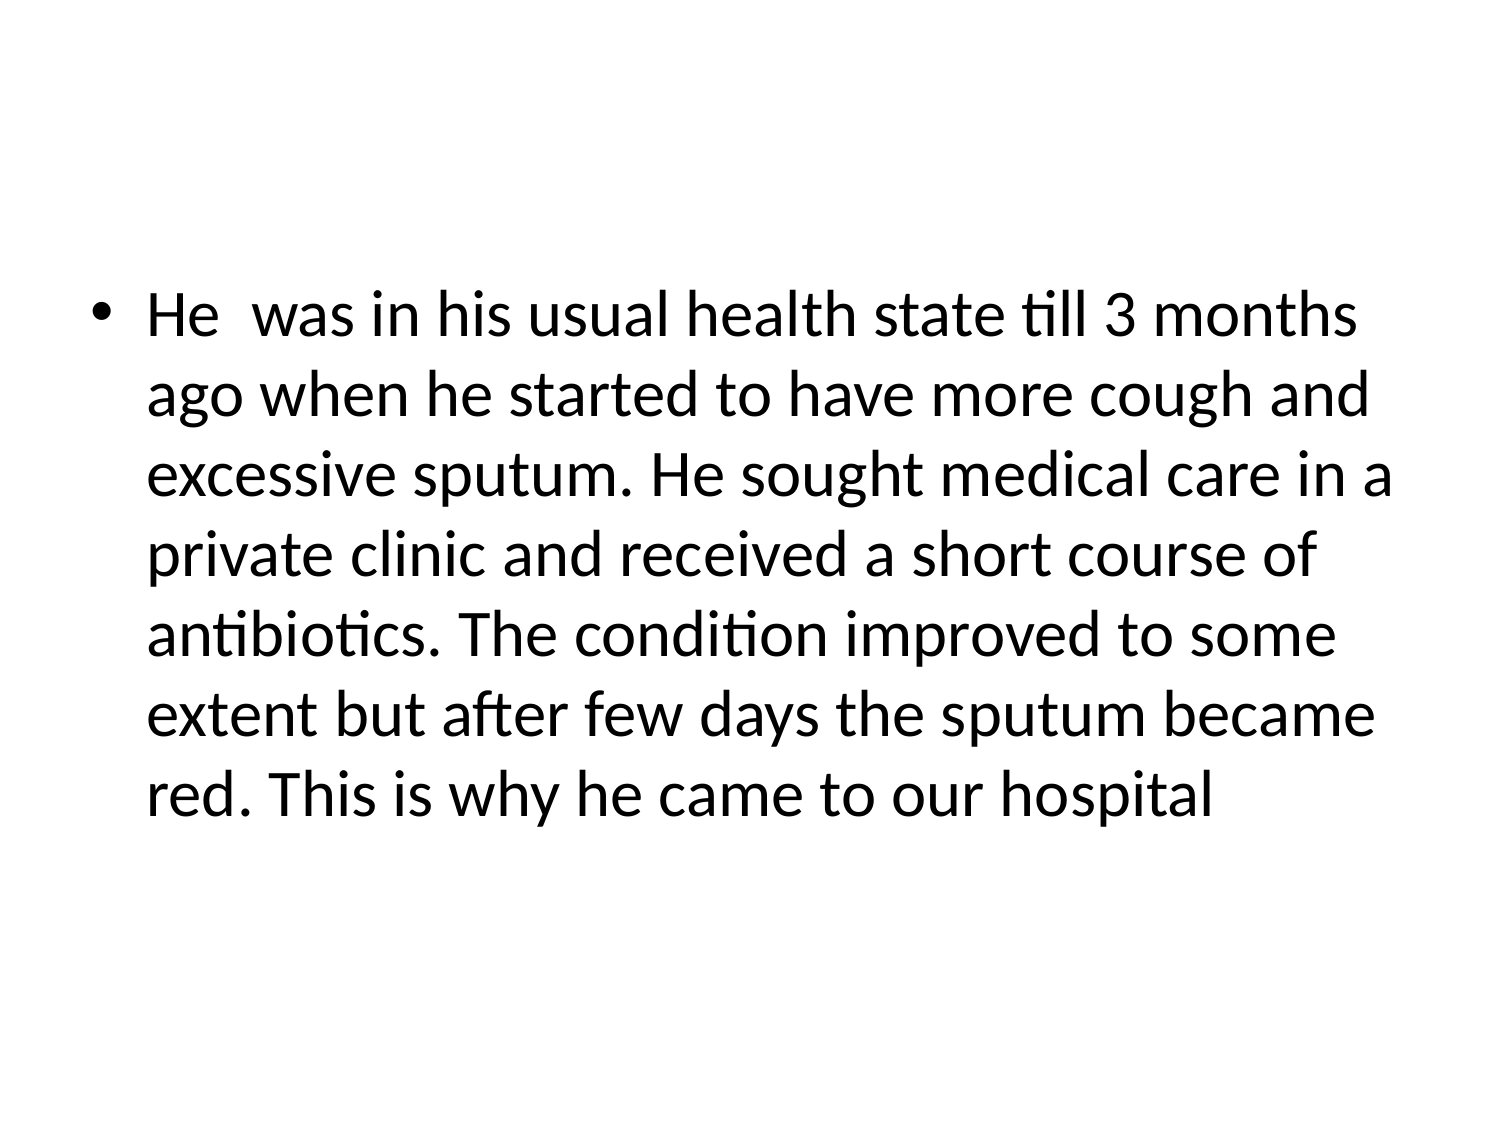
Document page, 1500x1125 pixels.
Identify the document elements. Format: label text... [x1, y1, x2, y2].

list He was in his usual health state till 3 months ago when he started to have more cough and excessive sputum. He sought medical care in a private clinic and received a short course of antibiotics. The condition improved to some extent but after few days the sputum became red. This is why he came to our hospital [75, 262, 1425, 1005]
